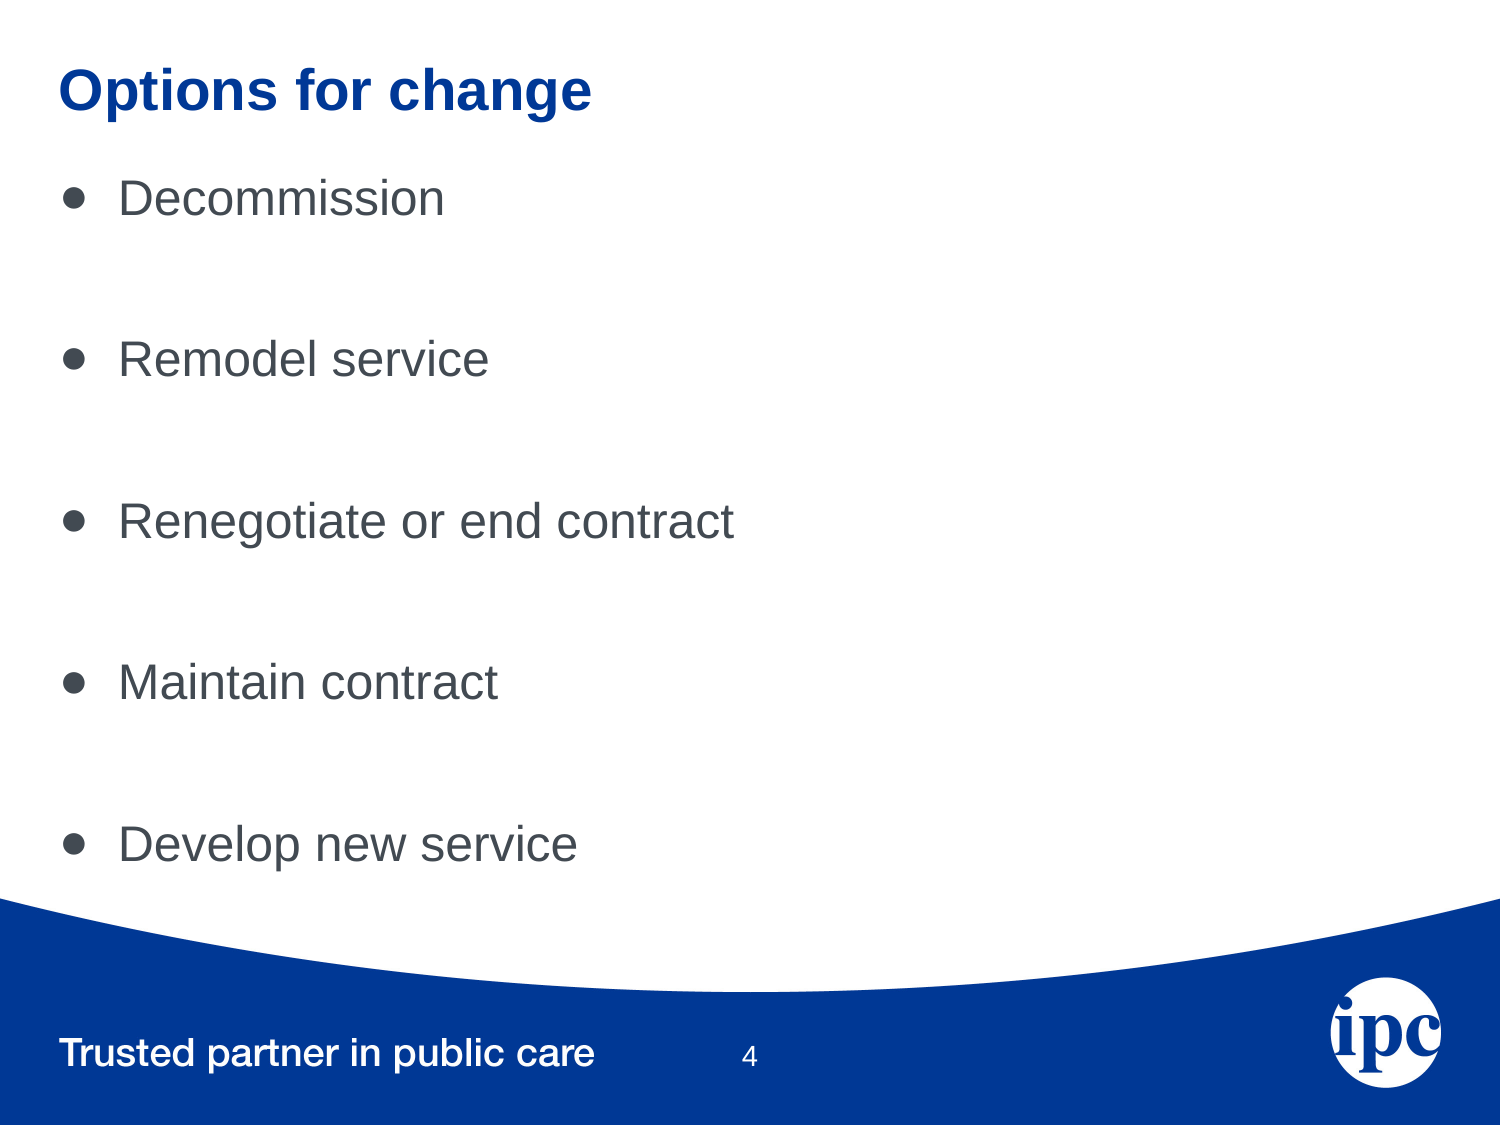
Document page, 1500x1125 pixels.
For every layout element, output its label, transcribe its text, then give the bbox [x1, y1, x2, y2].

picture [0, 0, 1500, 1125]
footer 4 [589, 1024, 911, 1085]
list Decommission Remodel service Renegotiate or end contract Maintain contract Develop new service [58, 164, 1442, 870]
title Options for change [58, 59, 1442, 132]
